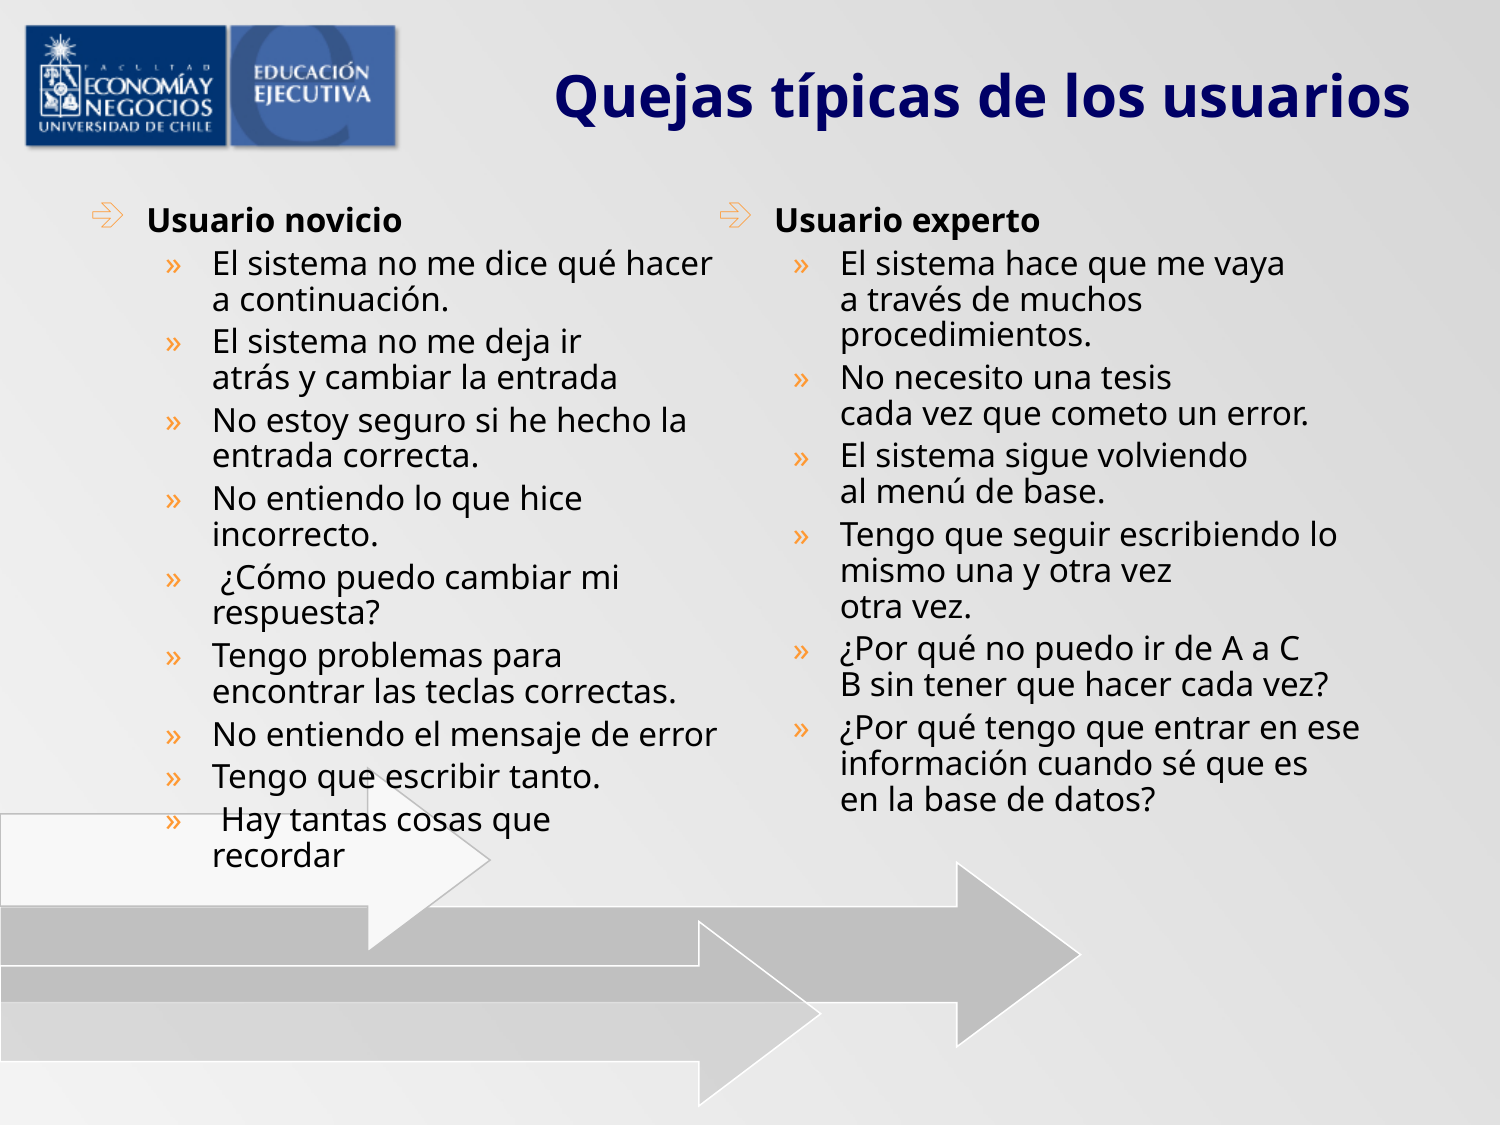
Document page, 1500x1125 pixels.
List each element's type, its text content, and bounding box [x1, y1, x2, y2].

list Usuario experto El sistema hace que me vaya a través de muchos procedimientos. No necesito una tesis cada vez que cometo un error. El sistema sigue volviendo al menú de base. Tengo que seguir escribiendo lo mismo una y otra vez otra vez. ¿Por qué no puedo ir de A a C B sin tener que hacer cada vez? ¿Por qué tengo que entrar en ese información cuando sé que es en la base de datos? [702, 196, 1448, 1095]
picture [0, 0, 1500, 1125]
list Usuario novicio El sistema no me dice qué hacer a continuación. El sistema no me deja ir atrás y cambiar la entrada No estoy seguro si he hecho la entrada correcta. No entiendo lo que hice incorrecto. ¿Cómo puedo cambiar mi respuesta? Tengo problemas para encontrar las teclas correctas. No entiendo el mensaje de error Tengo que escribir tanto. Hay tantas cosas que recordar [74, 196, 702, 1083]
title Quejas típicas de los usuarios [76, 0, 1428, 188]
